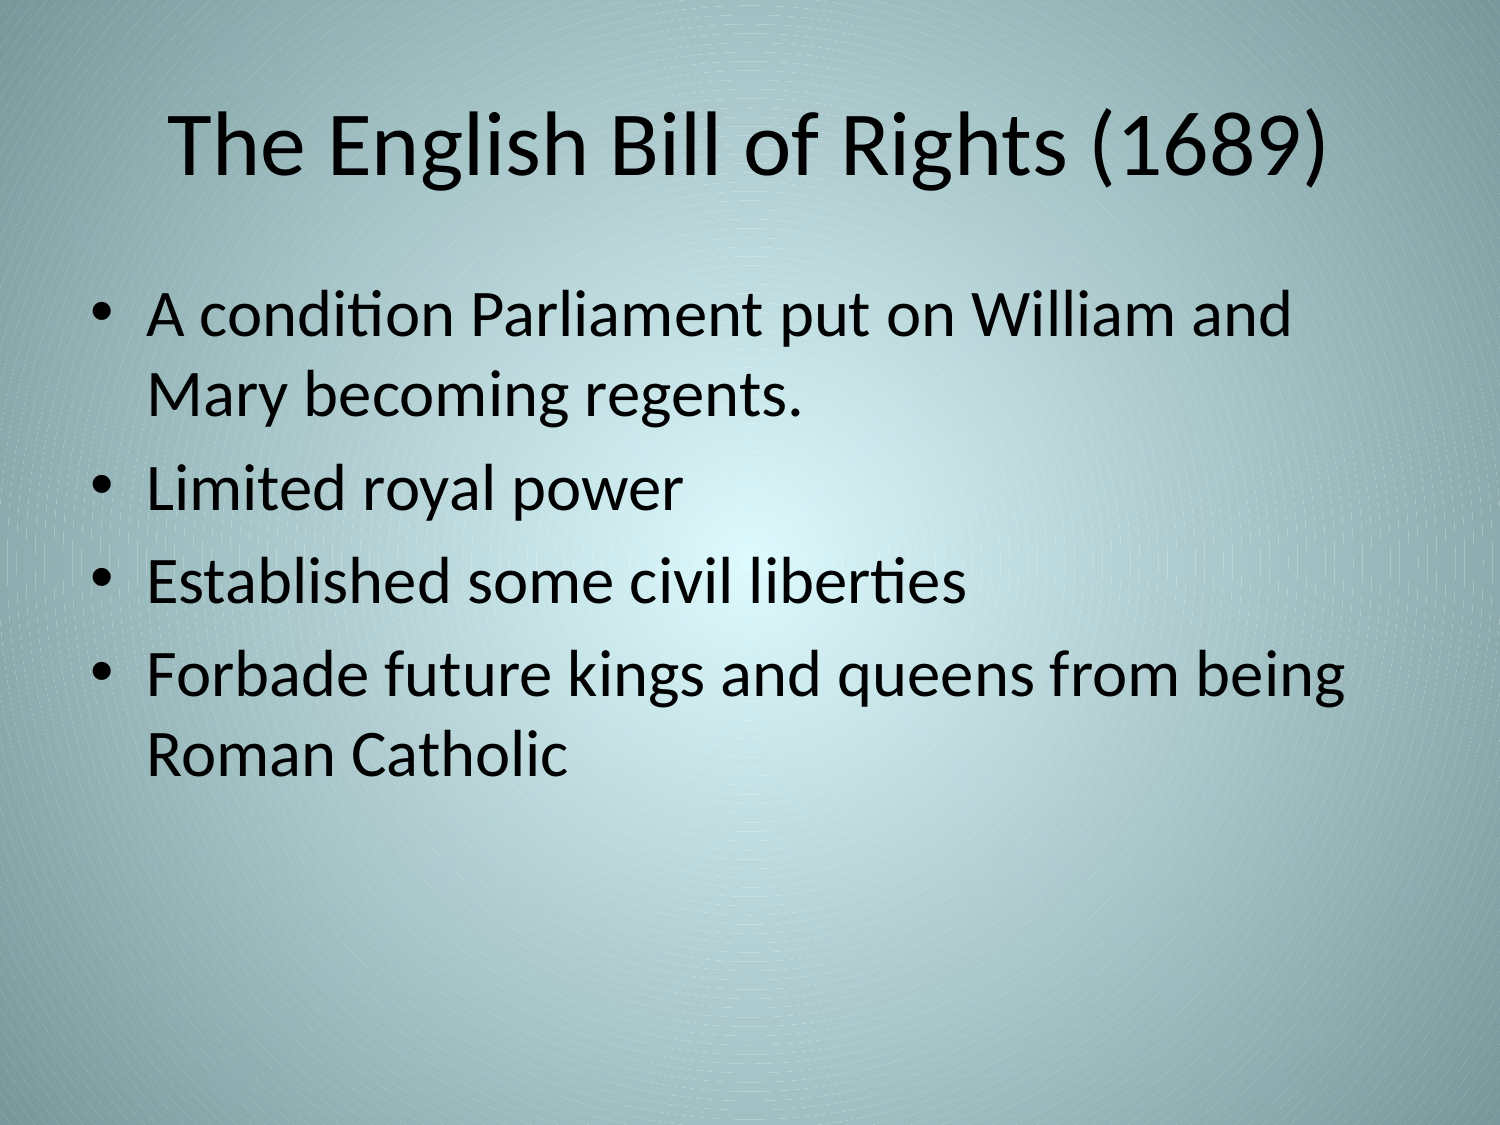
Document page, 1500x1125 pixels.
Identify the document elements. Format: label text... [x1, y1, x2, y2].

list A condition Parliament put on William and Mary becoming regents. Limited royal power Established some civil liberties Forbade future kings and queens from being Roman Catholic [75, 262, 1425, 1005]
title The English Bill of Rights (1689) [75, 45, 1425, 233]
